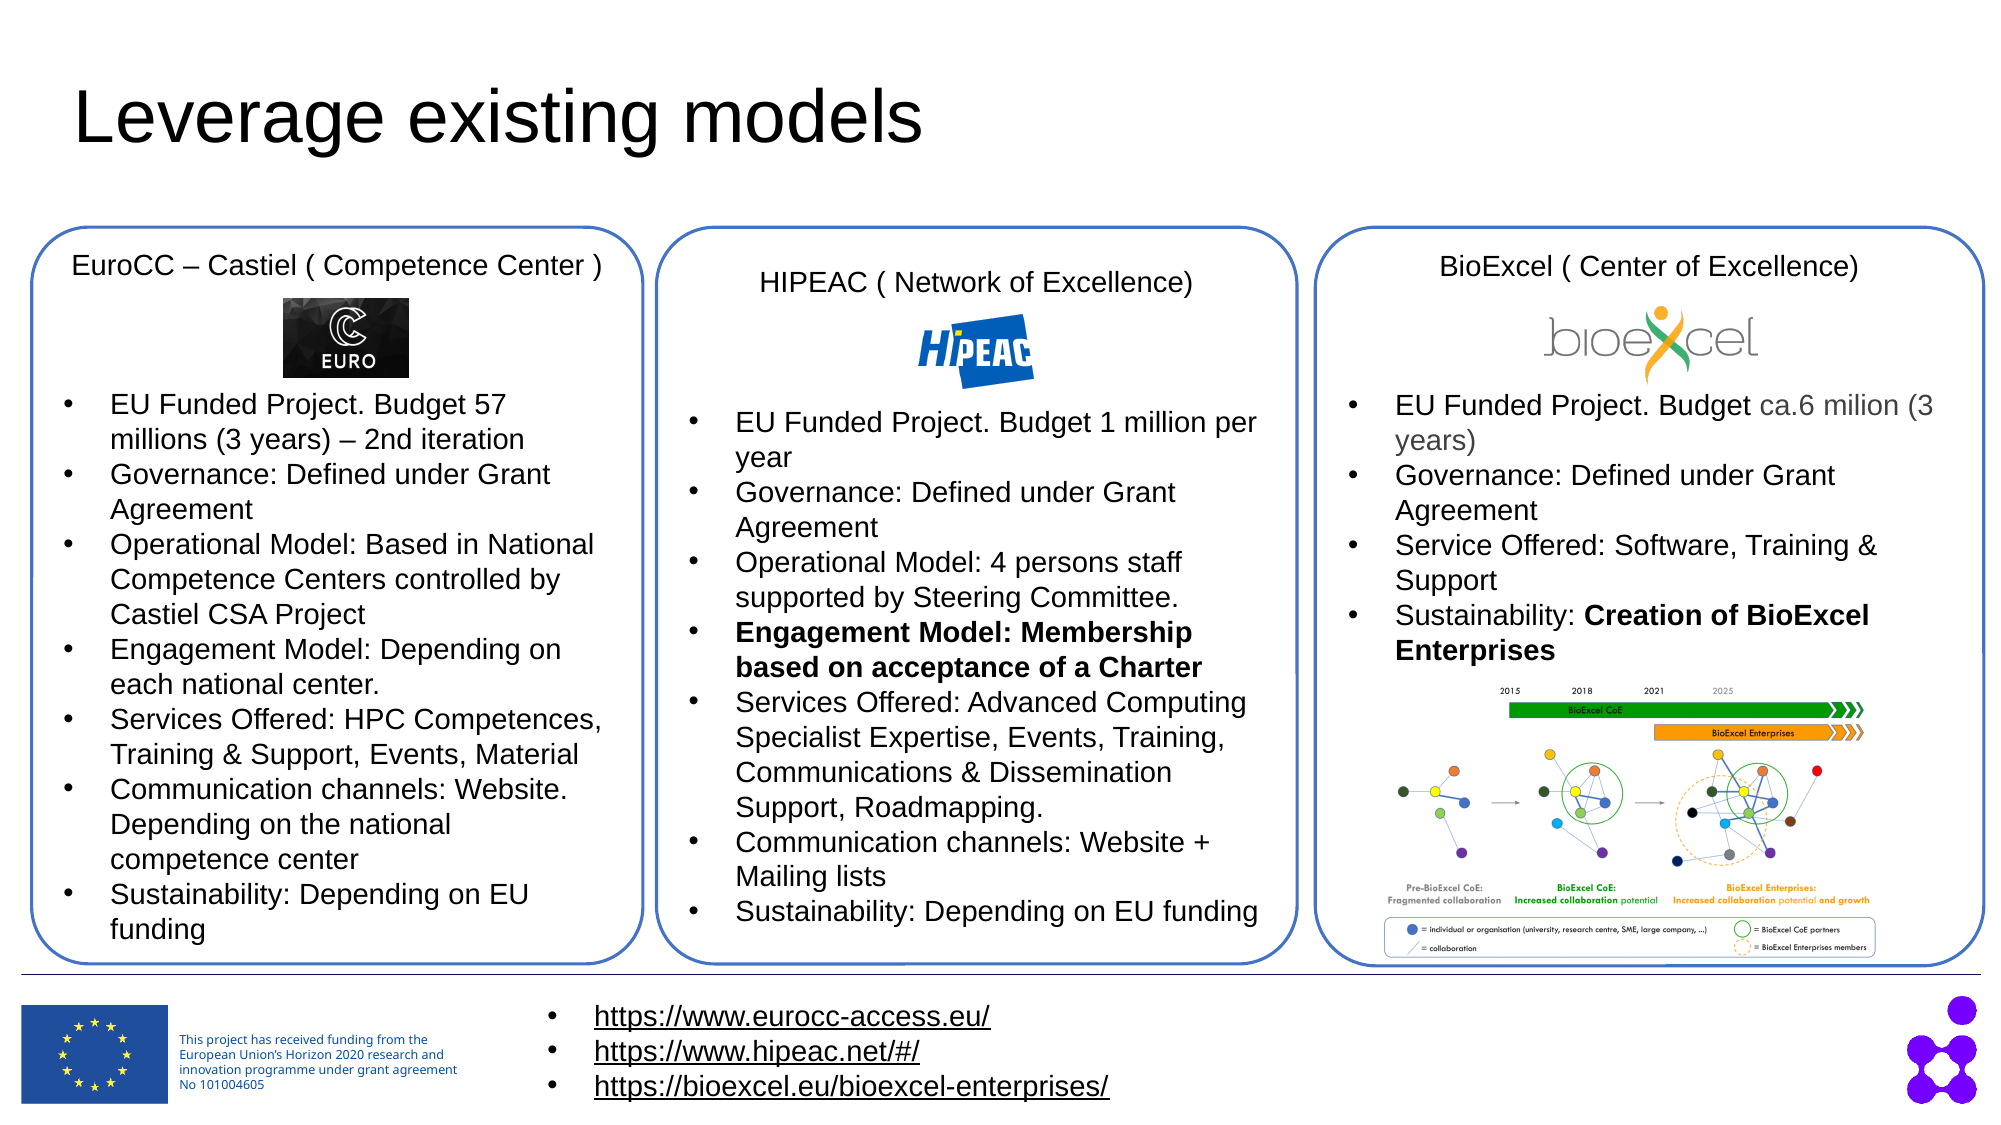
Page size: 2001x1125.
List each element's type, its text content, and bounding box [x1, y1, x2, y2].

picture [1376, 678, 1884, 965]
picture [1544, 305, 1758, 386]
picture [1883, 959, 2000, 1125]
picture [918, 313, 1034, 389]
text_box HIPEAC ( Network of Excellence) EU Funded Project. Budget 1 million per year Governance: Defined under Grant Agreement Operational Model: 4 persons staff supported by Steering Committee. Engagement Model: Membership based on acceptance of a Charter Services Offered: Advanced Computing Specialist Expertise, Events, Training, Communications & Dissemination Support, Roadmapping. Communication channels: Website + Mailing lists Sustainability: Depending on EU funding [656, 227, 1298, 964]
text_box https://www.eurocc-access.eu/ https://www.hipeac.net/#/ https://bioexcel.eu/bioexcel-enterprises/ [532, 989, 1533, 1125]
title Leverage existing models [58, 59, 1942, 177]
picture [21, 1005, 168, 1104]
text_box EuroCC – Castiel ( Competence Center ) EU Funded Project. Budget 57 millions (3 years) – 2nd iteration Governance: Defined under Grant Agreement Operational Model: Based in National Competence Centers controlled by Castiel CSA Project Engagement Model: Depending on each national center. Services Offered: HPC Competences, Training & Support, Events, Material Communication channels: Website. Depending on the national competence center Sustainability: Depending on EU funding [31, 227, 643, 964]
text_box BioExcel ( Center of Excellence) EU Funded Project. Budget ca.6 milion (3 years) Governance: Defined under Grant Agreement Service Offered: Software, Training & Support Sustainability: Creation of BioExcel Enterprises [1315, 227, 1984, 966]
picture [283, 298, 409, 378]
